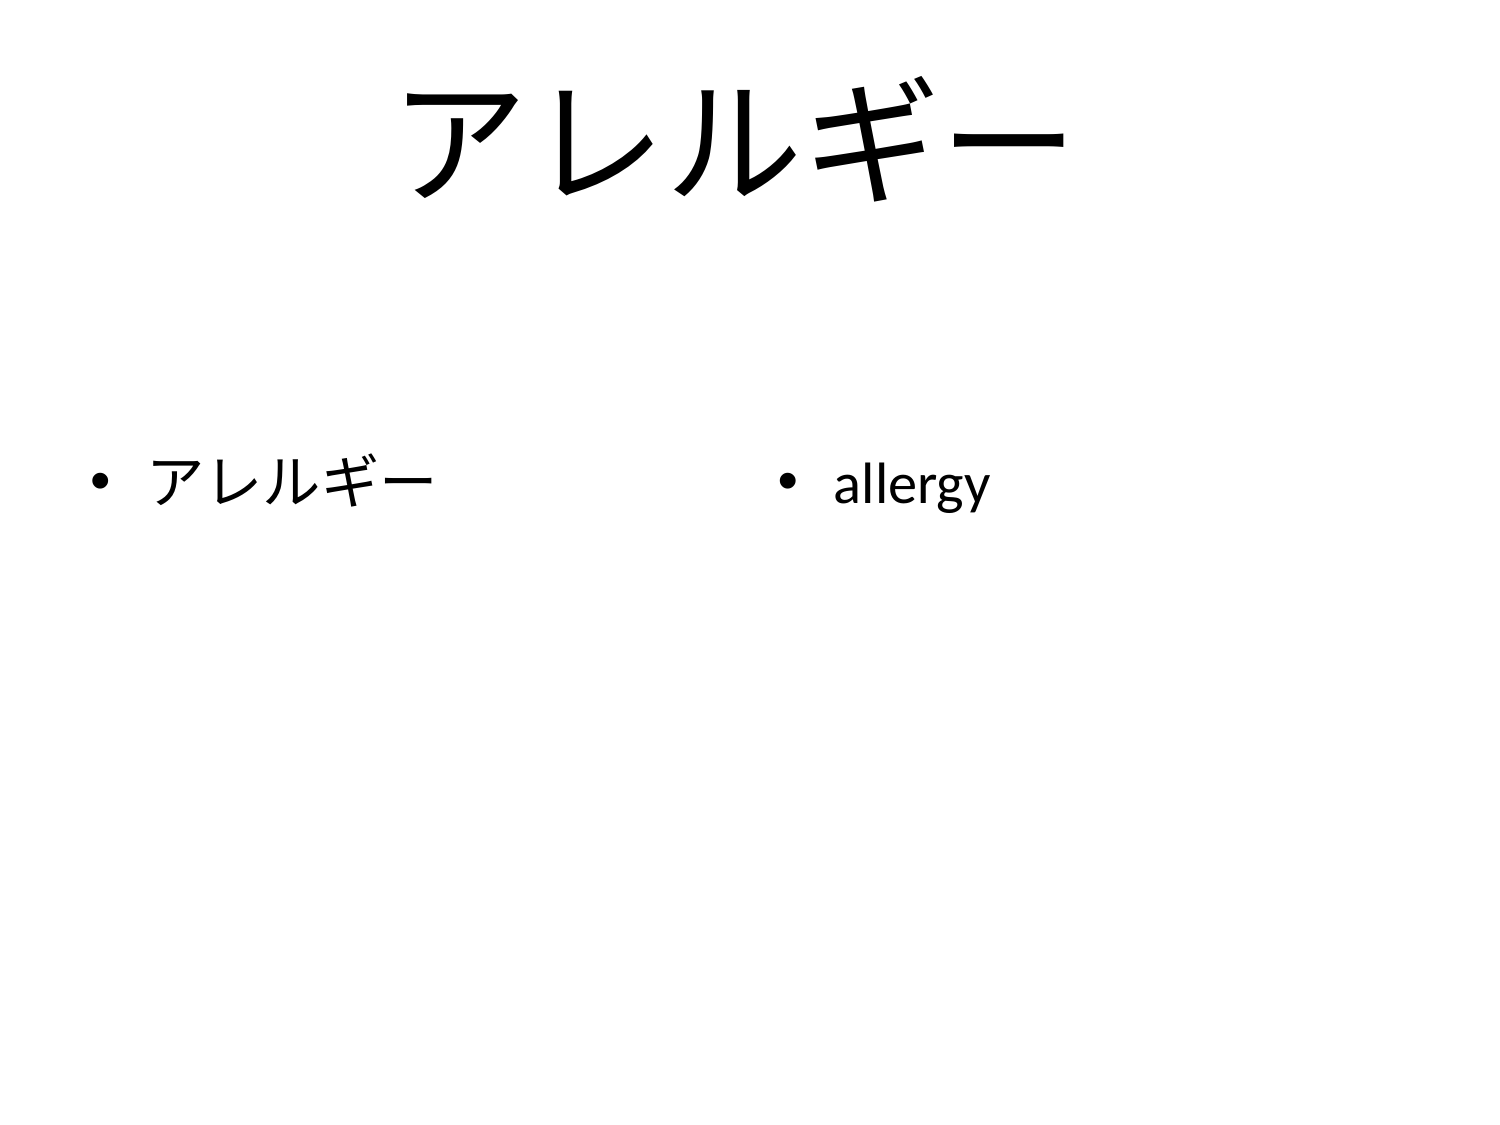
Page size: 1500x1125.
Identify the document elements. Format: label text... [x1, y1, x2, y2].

list allergy [762, 437, 1426, 1006]
title アレルギー [74, 44, 1426, 233]
list アレルギー [74, 437, 738, 1006]
